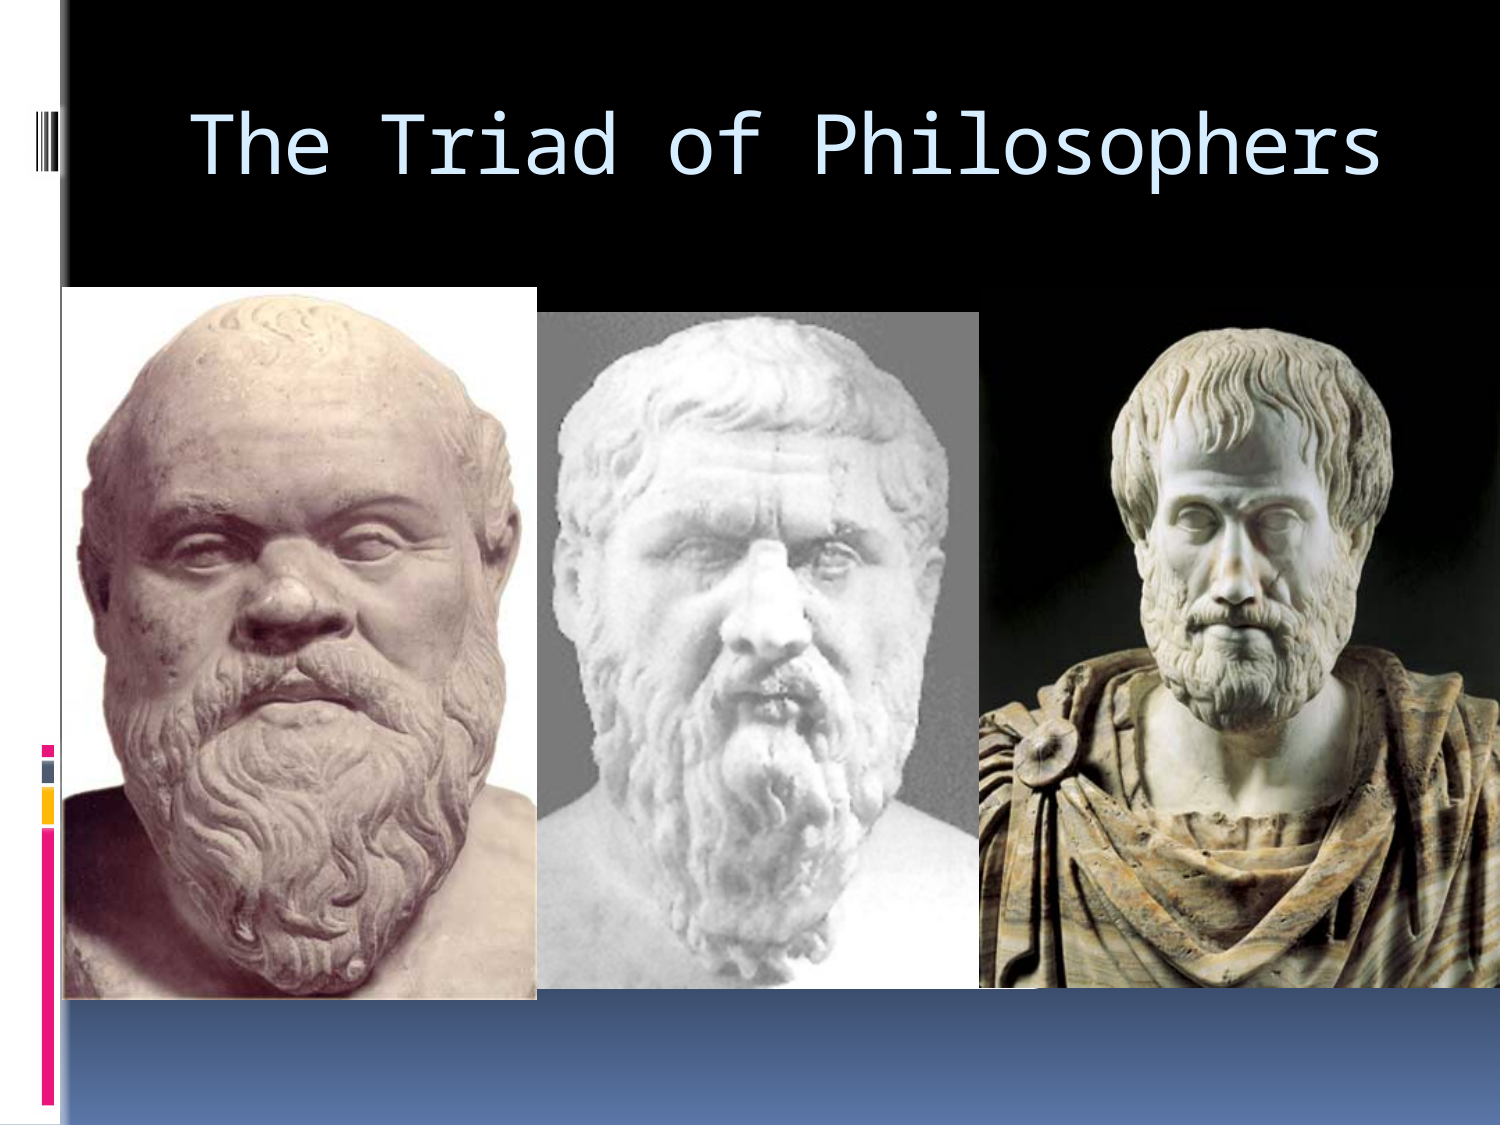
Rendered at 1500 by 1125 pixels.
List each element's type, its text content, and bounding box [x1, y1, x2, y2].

title The Triad of Philosophers [150, 83, 1425, 234]
picture [61, 287, 537, 1001]
picture [537, 311, 972, 990]
picture [978, 287, 1500, 988]
